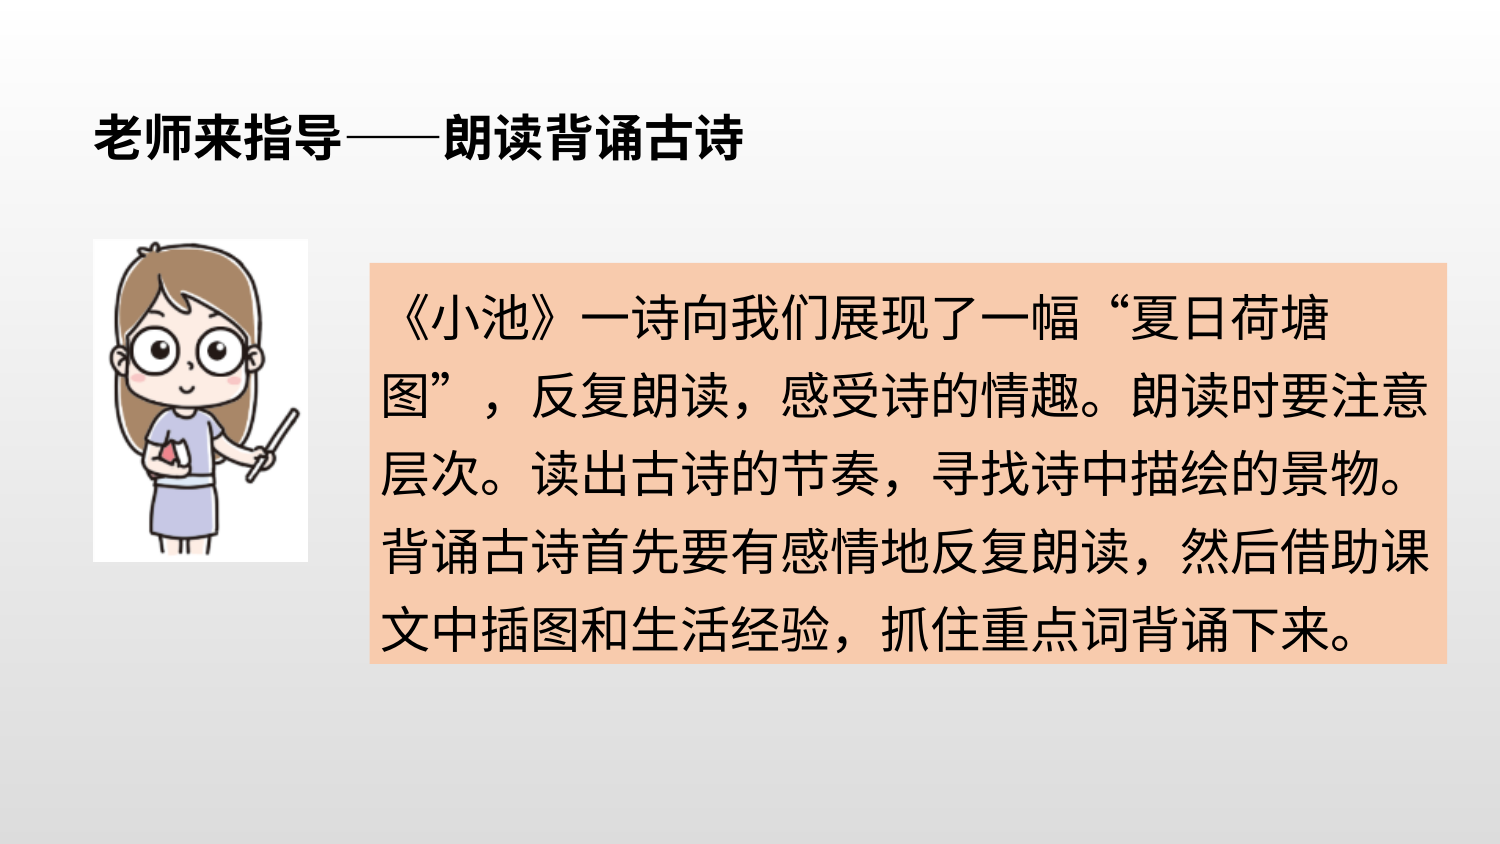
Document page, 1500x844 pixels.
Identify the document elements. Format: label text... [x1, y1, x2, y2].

picture [93, 239, 308, 562]
text_box 《小池》一诗向我们展现了一幅“夏日荷塘图”，反复朗读，感受诗的情趣。朗读时要注意层次。读出古诗的节奏，寻找诗中描绘的景物。 背诵古诗首先要有感情地反复朗读，然后借助课文中插图和生活经验，抓住重点词背诵下来。 [369, 262, 1448, 664]
text_box 老师来指导——朗读背诵古诗 [82, 101, 756, 173]
